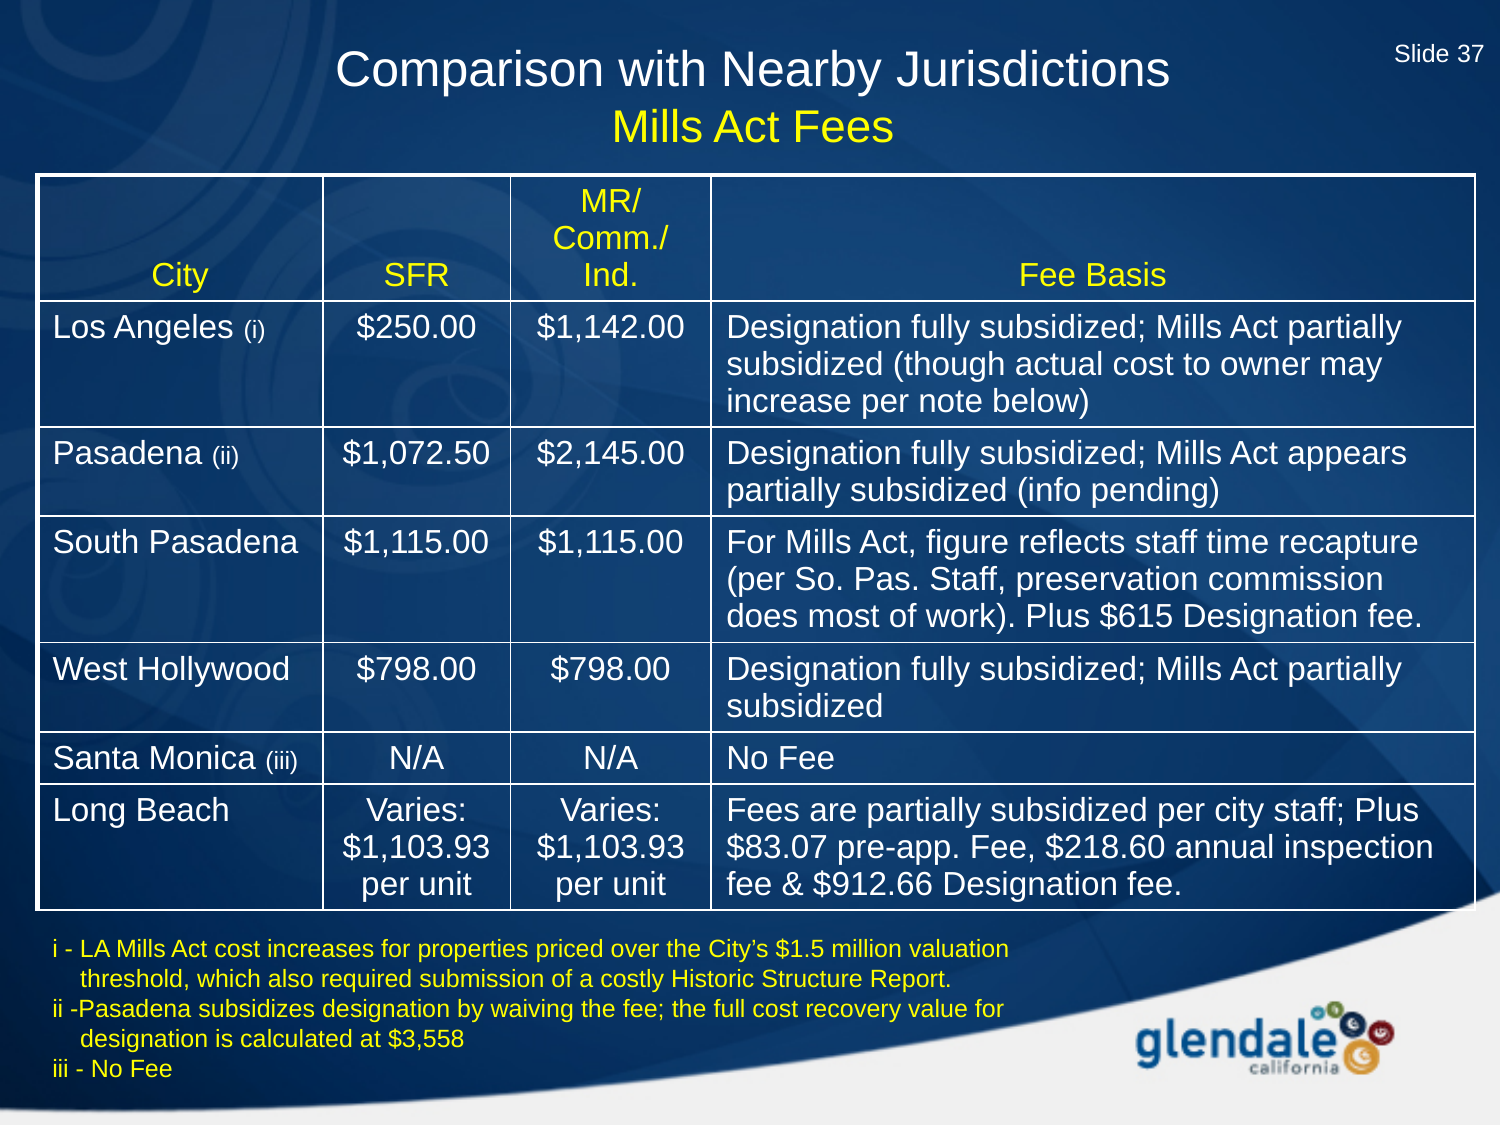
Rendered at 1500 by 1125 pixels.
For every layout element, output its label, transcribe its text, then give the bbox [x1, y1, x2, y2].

table_cell $1,115.00 [511, 517, 710, 642]
table_cell $798.00 [511, 643, 710, 731]
text_box Comparison with Nearby Jurisdictions Mills Act Fees [78, 12, 1429, 173]
table_header City [40, 177, 322, 300]
table_cell $1,072.50 [324, 428, 510, 515]
table_cell Santa Monica (iii) [40, 733, 322, 783]
table_cell West Hollywood [40, 643, 322, 731]
table_cell N/A [511, 733, 710, 783]
table_cell $1,142.00 [511, 302, 710, 426]
table_cell N/A [324, 733, 510, 783]
table_cell Los Angeles (i) [40, 302, 322, 426]
table_cell $2,145.00 [511, 428, 710, 515]
table_cell $250.00 [324, 302, 510, 426]
table_cell Designation fully subsidized; Mills Act partially subsidized [712, 643, 1474, 731]
table_cell For Mills Act, figure reflects staff time recapture (per So. Pas. Staff, preservation commission does most of work). Plus $615 Designation fee. [712, 517, 1474, 642]
table_cell Varies: $1,103.93 per unit [324, 785, 510, 909]
table_cell Long Beach [40, 785, 322, 909]
table_cell No Fee [712, 733, 1474, 783]
table_cell South Pasadena [40, 517, 322, 642]
table_header Fee Basis [712, 177, 1474, 300]
table_cell Varies: $1,103.93 per unit [511, 785, 710, 909]
table_cell $798.00 [324, 643, 510, 731]
table_cell Designation fully subsidized; Mills Act appears partially subsidized (info pending) [712, 428, 1474, 515]
text_box i - LA Mills Act cost increases for properties priced over the City’s $1.5 million valuation threshold, which also required submission of a costly Historic Structure Report. ii -Pasadena subsidizes designation by waiving the fee; the full cost recovery value for designation is calculated at $3,558 iii - No Fee [37, 924, 1138, 1090]
table_cell Designation fully subsidized; Mills Act partially subsidized (though actual cost to owner may increase per note below) [712, 302, 1474, 426]
table_cell $1,115.00 [324, 517, 510, 642]
table_header SFR [324, 177, 510, 300]
table_cell Fees are partially subsidized per city staff; Plus $83.07 pre-app. Fee, $218.60 annual inspection fee & $912.66 Designation fee. [712, 785, 1474, 909]
slide_number Slide 37 [1149, 0, 1500, 75]
table_cell Pasadena (ii) [40, 428, 322, 515]
table_header MR/Comm./Ind. [511, 177, 710, 300]
picture [0, 0, 1500, 1125]
